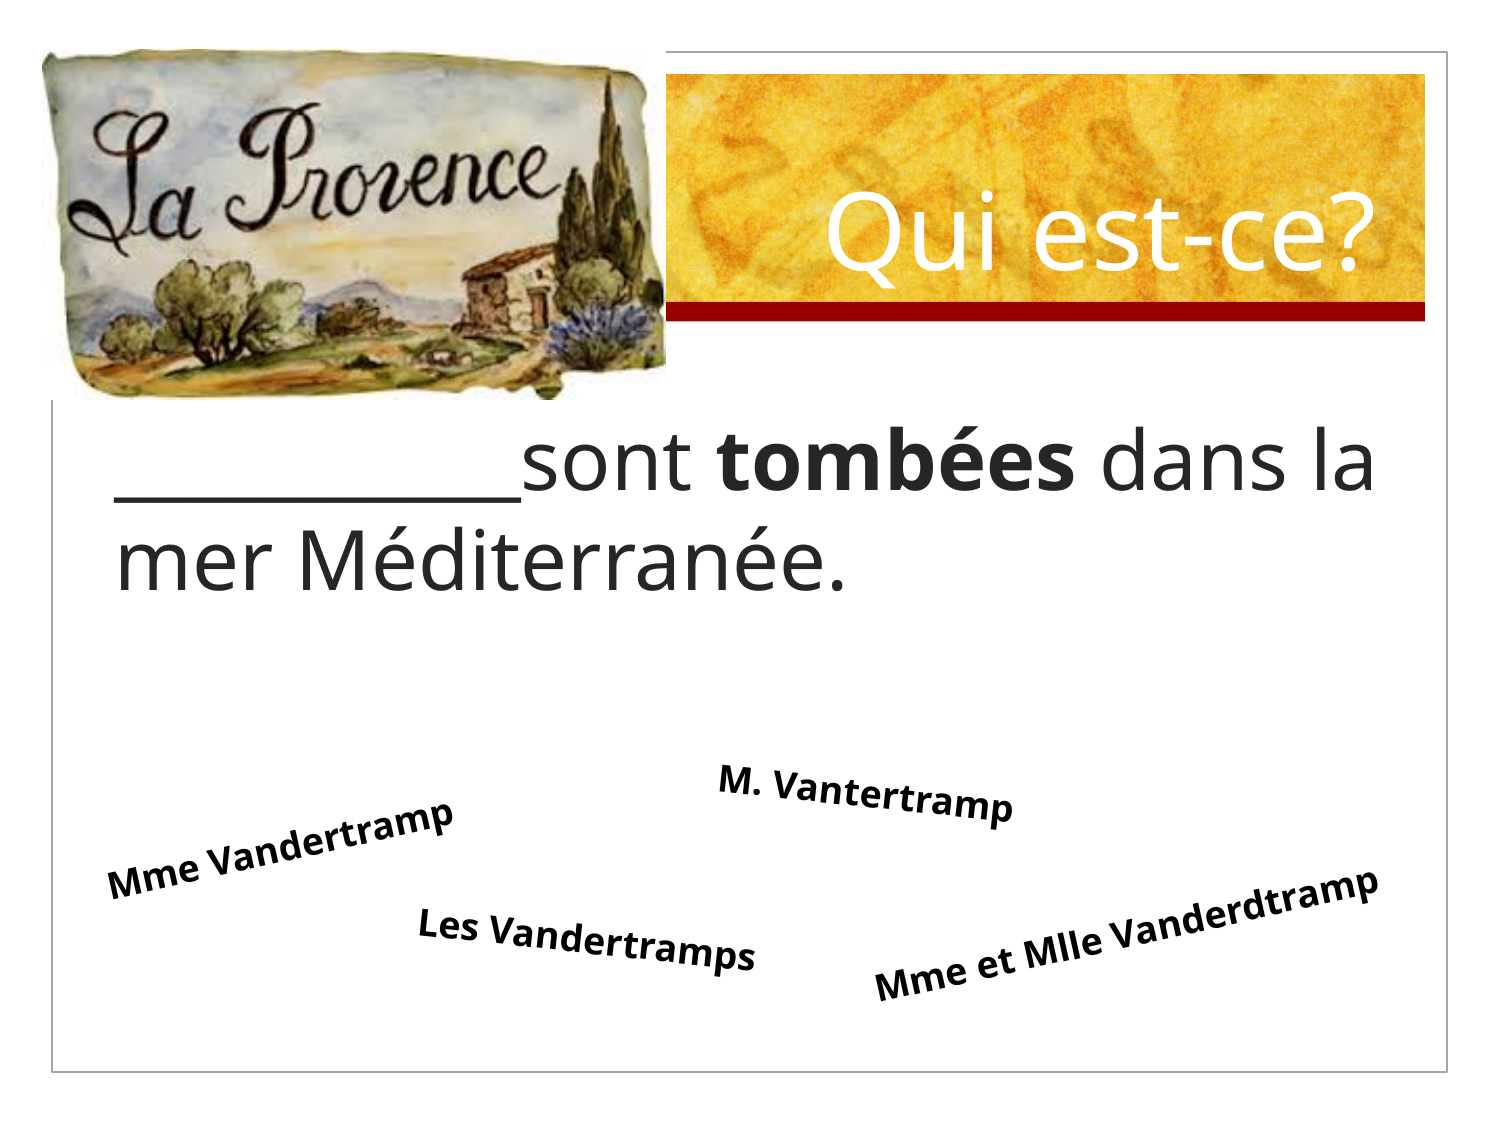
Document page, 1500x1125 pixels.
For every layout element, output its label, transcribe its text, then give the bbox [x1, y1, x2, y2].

text_box Mme et Mlle Vanderdtramp [853, 841, 1411, 1021]
picture [41, 49, 1425, 401]
list ___________sont tombées dans la mer Méditerranée. [86, 399, 1418, 625]
text_box Mme Vandertramp [86, 761, 539, 918]
text_box Les Vandertramps [400, 889, 854, 997]
text_box M. Vantertramp [700, 745, 1154, 853]
title Qui est-ce? [667, 74, 1392, 292]
